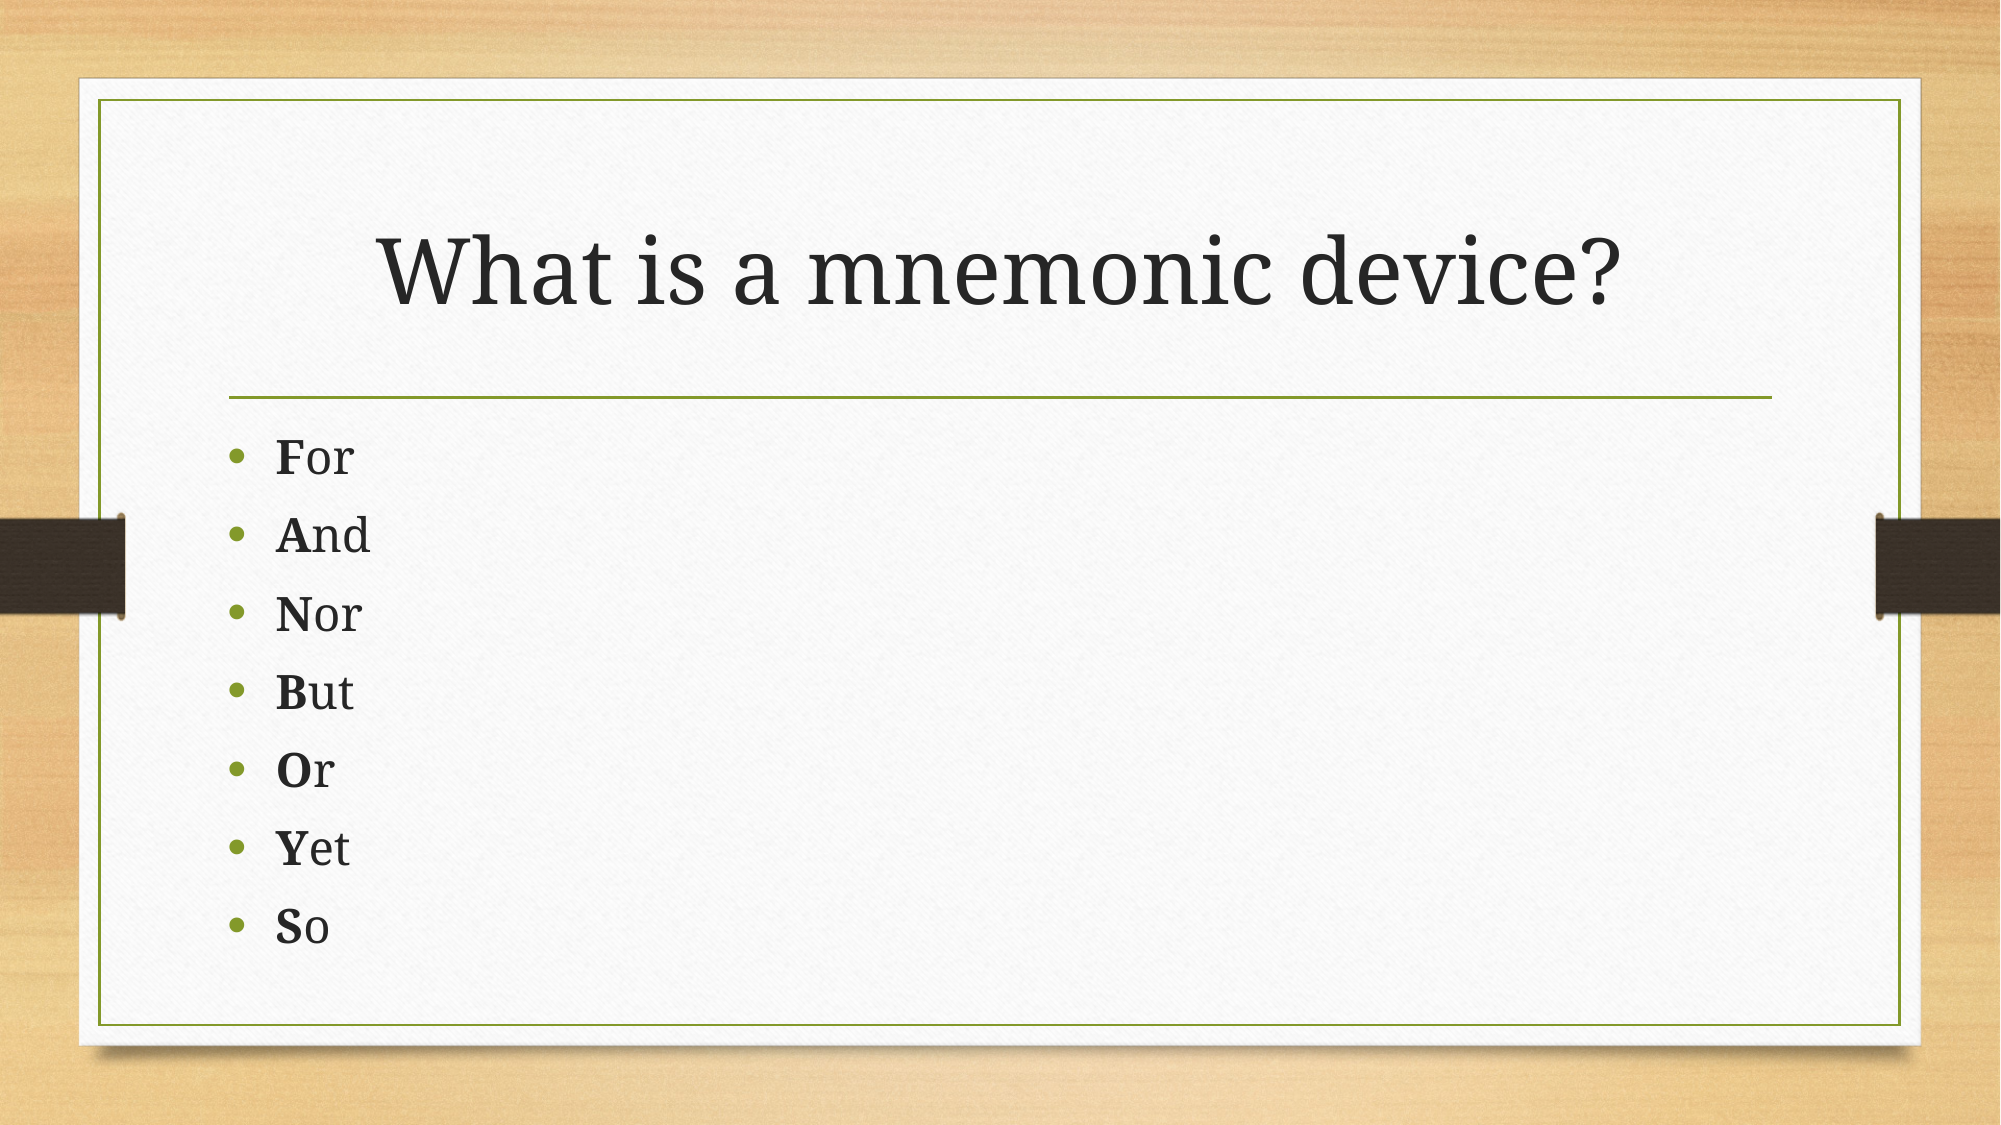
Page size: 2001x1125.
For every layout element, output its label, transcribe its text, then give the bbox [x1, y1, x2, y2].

picture [0, 0, 2001, 1125]
list For And Nor But Or Yet So [212, 419, 1788, 964]
title What is a mnemonic device? [212, 161, 1788, 375]
